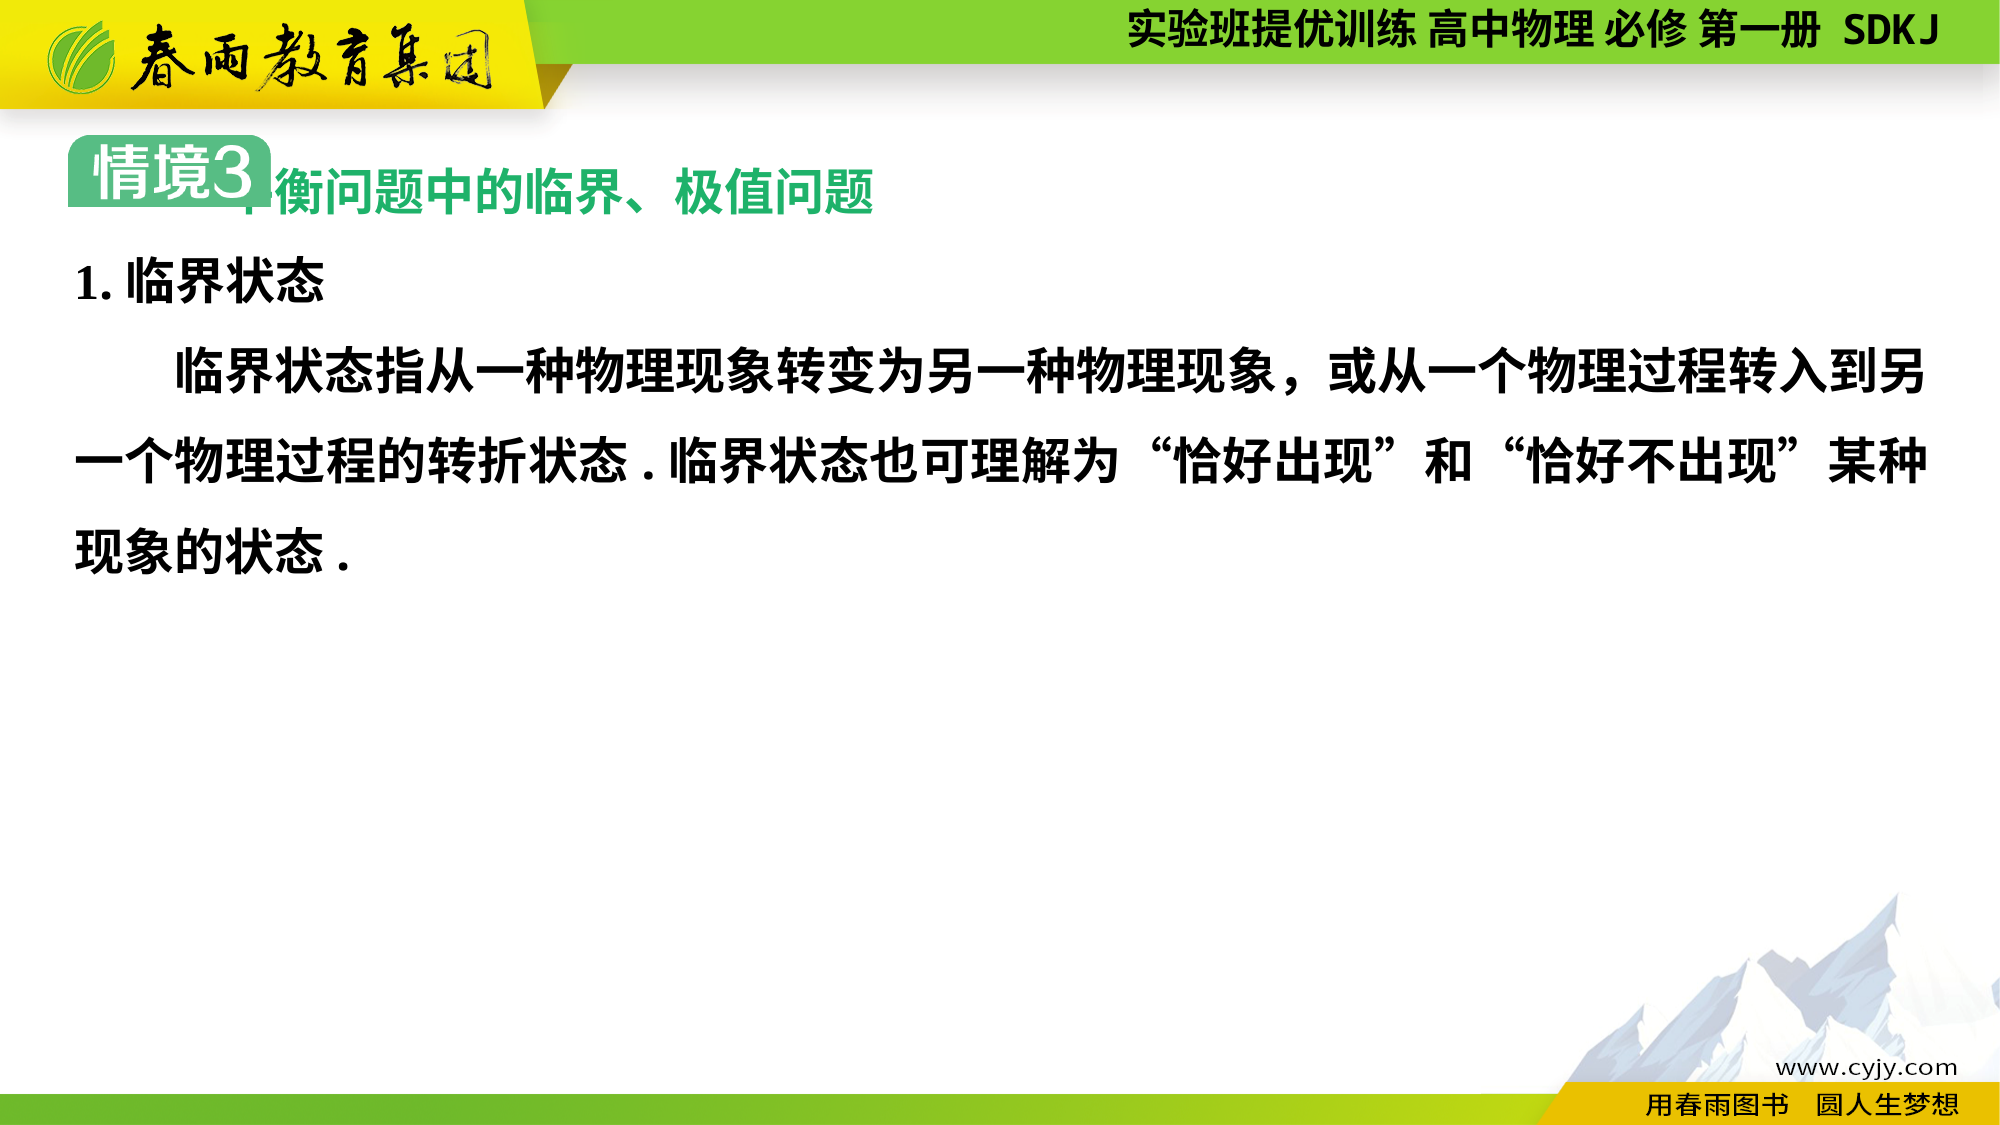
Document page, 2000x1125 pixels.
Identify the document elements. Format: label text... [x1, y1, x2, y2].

picture [0, 0, 2000, 1125]
list 平衡问题中的临界、极值问题 1.临界状态 临界状态指从一种物理现象转变为另一种物理现象，或从一个物理过程转入到另一个物理过程的转折状态.临界状态也可理解为“恰好出现”和“恰好不出现”某种现象的状态. [59, 122, 1944, 592]
